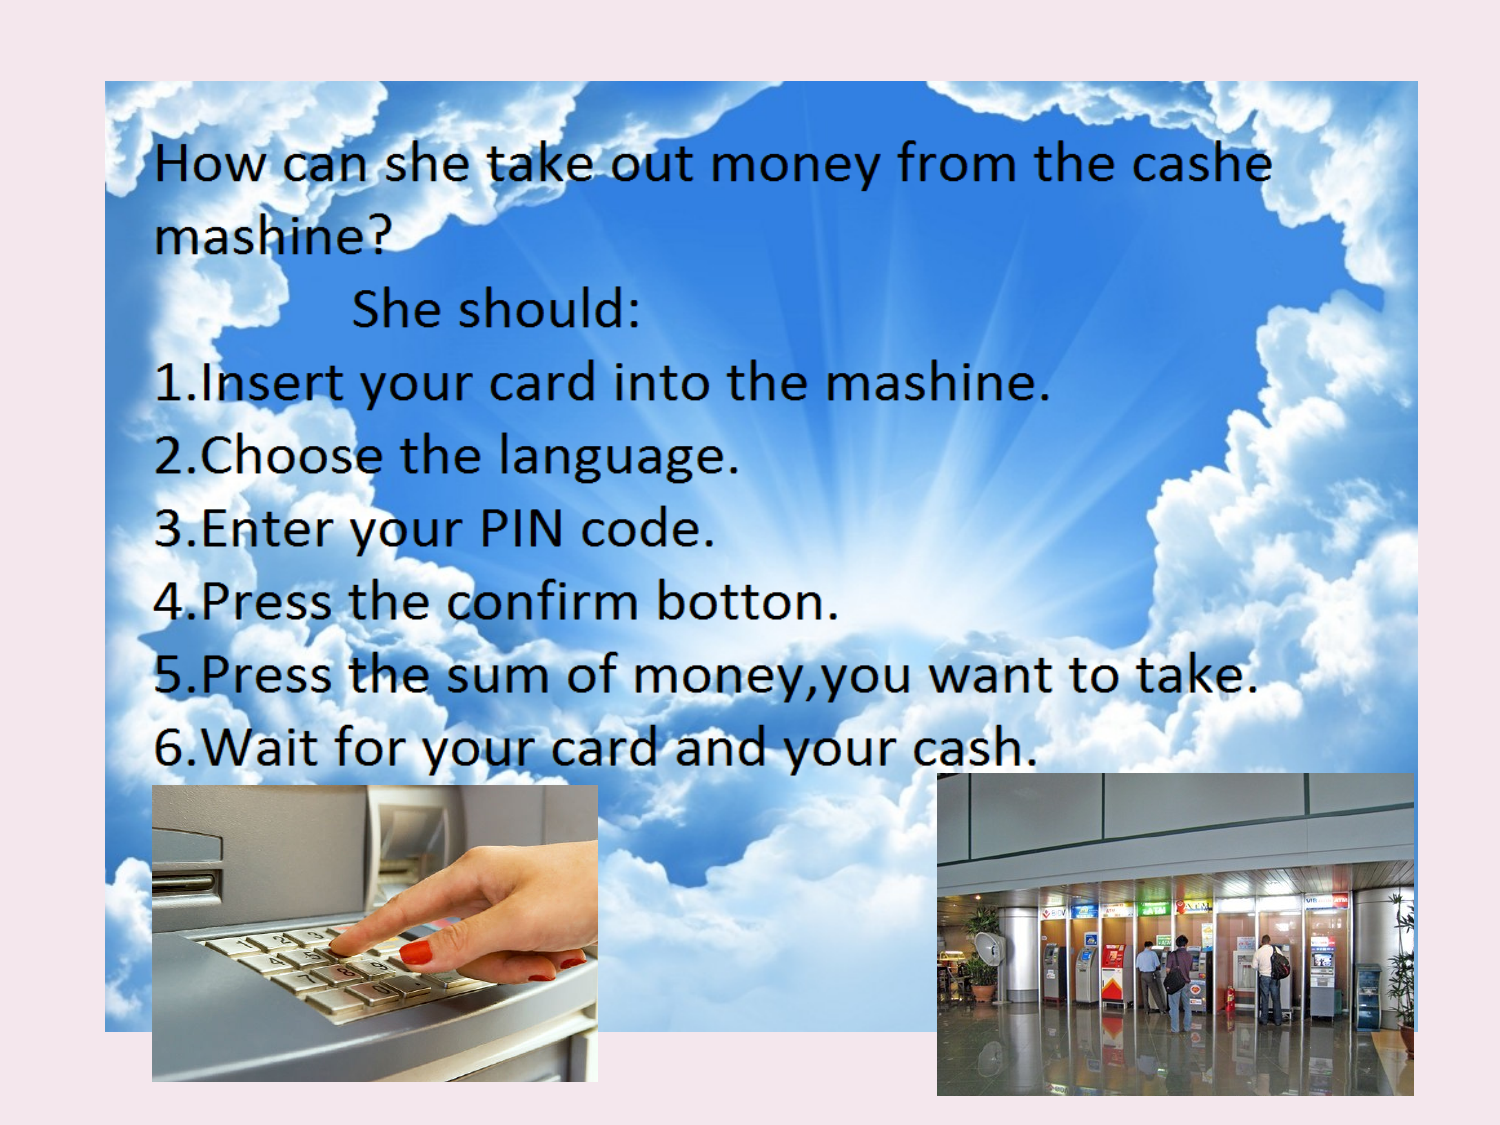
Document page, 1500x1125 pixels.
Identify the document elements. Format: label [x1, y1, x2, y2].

picture [105, 81, 1419, 1096]
